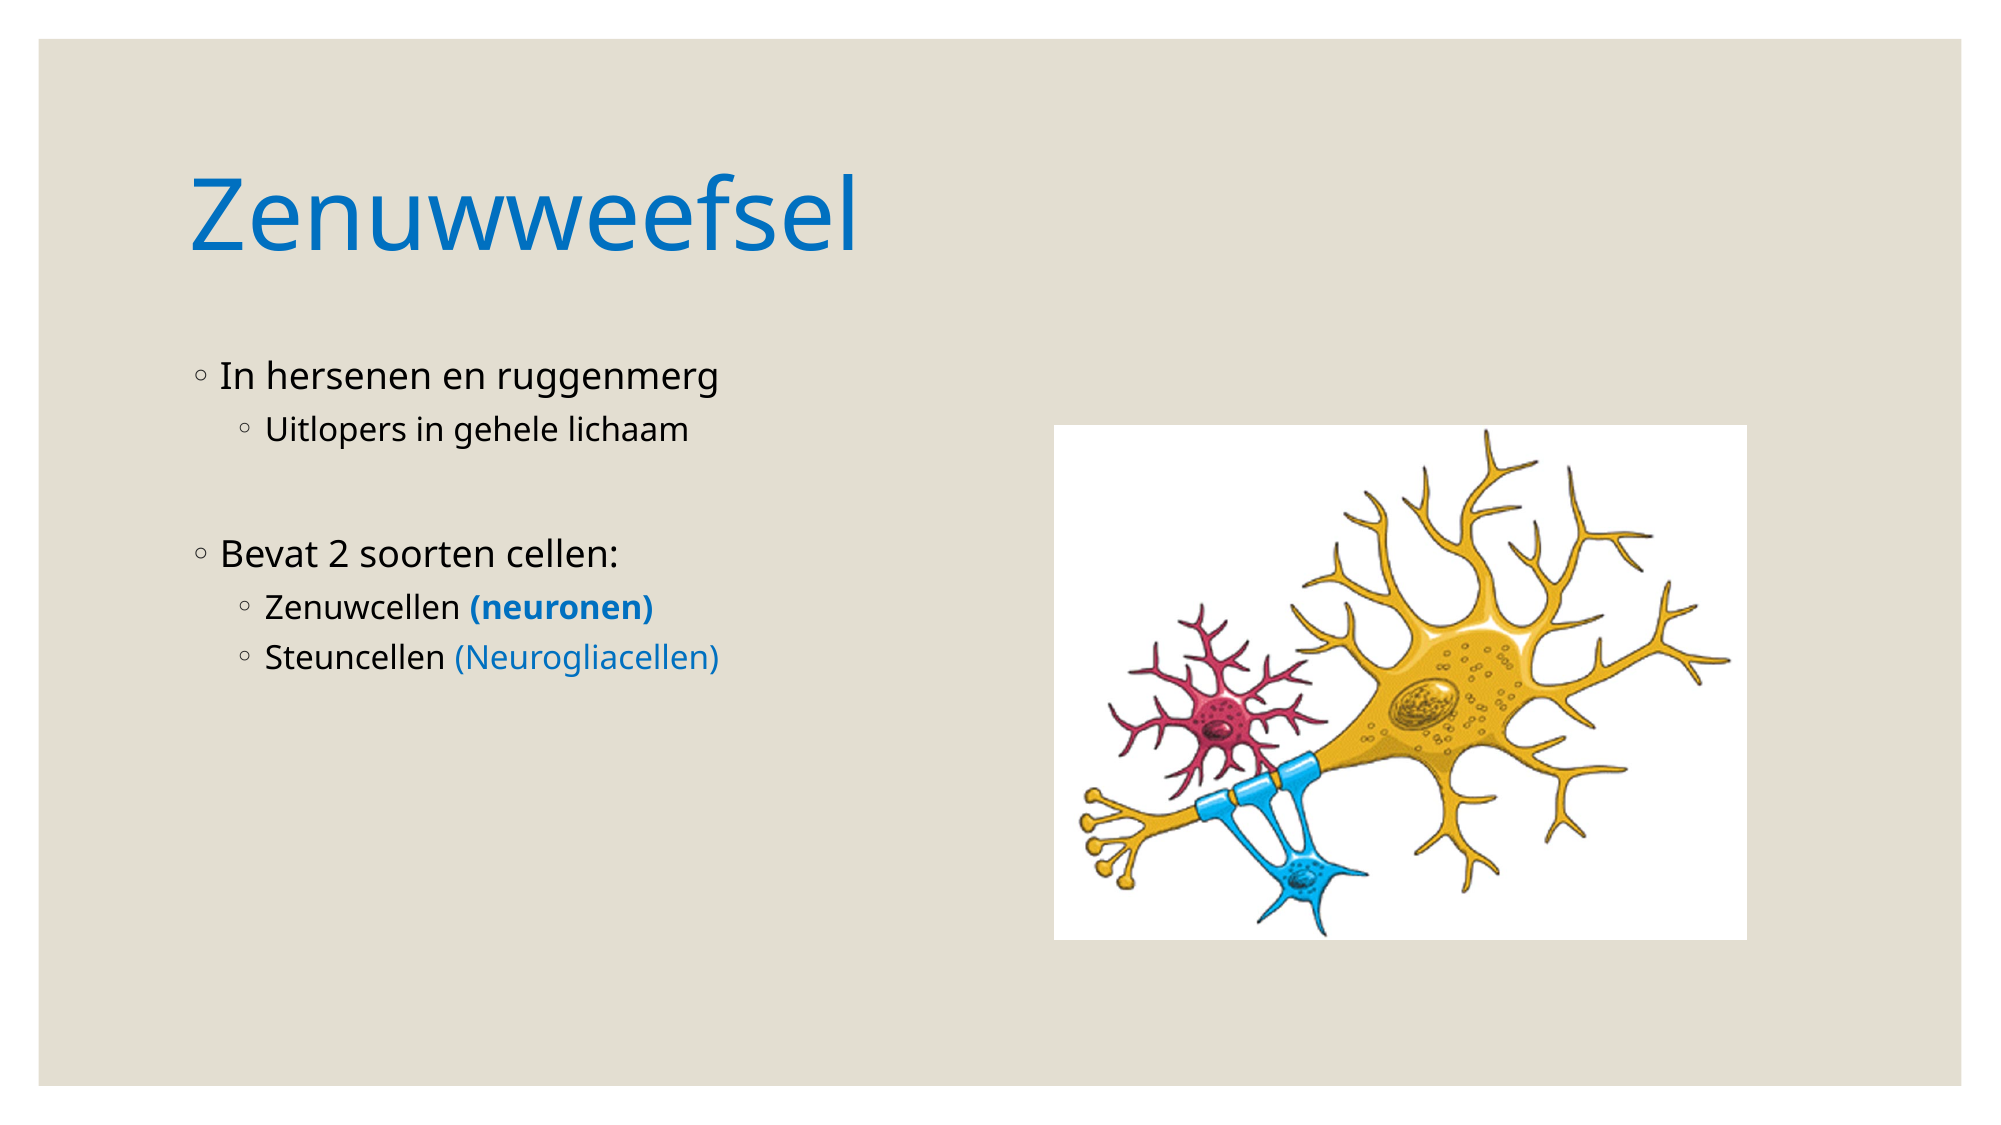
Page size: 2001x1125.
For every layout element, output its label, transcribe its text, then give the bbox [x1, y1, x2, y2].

list In hersenen en ruggenmerg Uitlopers in gehele lichaam Bevat 2 soorten cellen: Zenuwcellen (neuronen) Steuncellen (Neurogliacellen) [174, 345, 1825, 990]
picture [1054, 425, 1747, 940]
title Zenuwweefsel [174, 105, 1825, 331]
